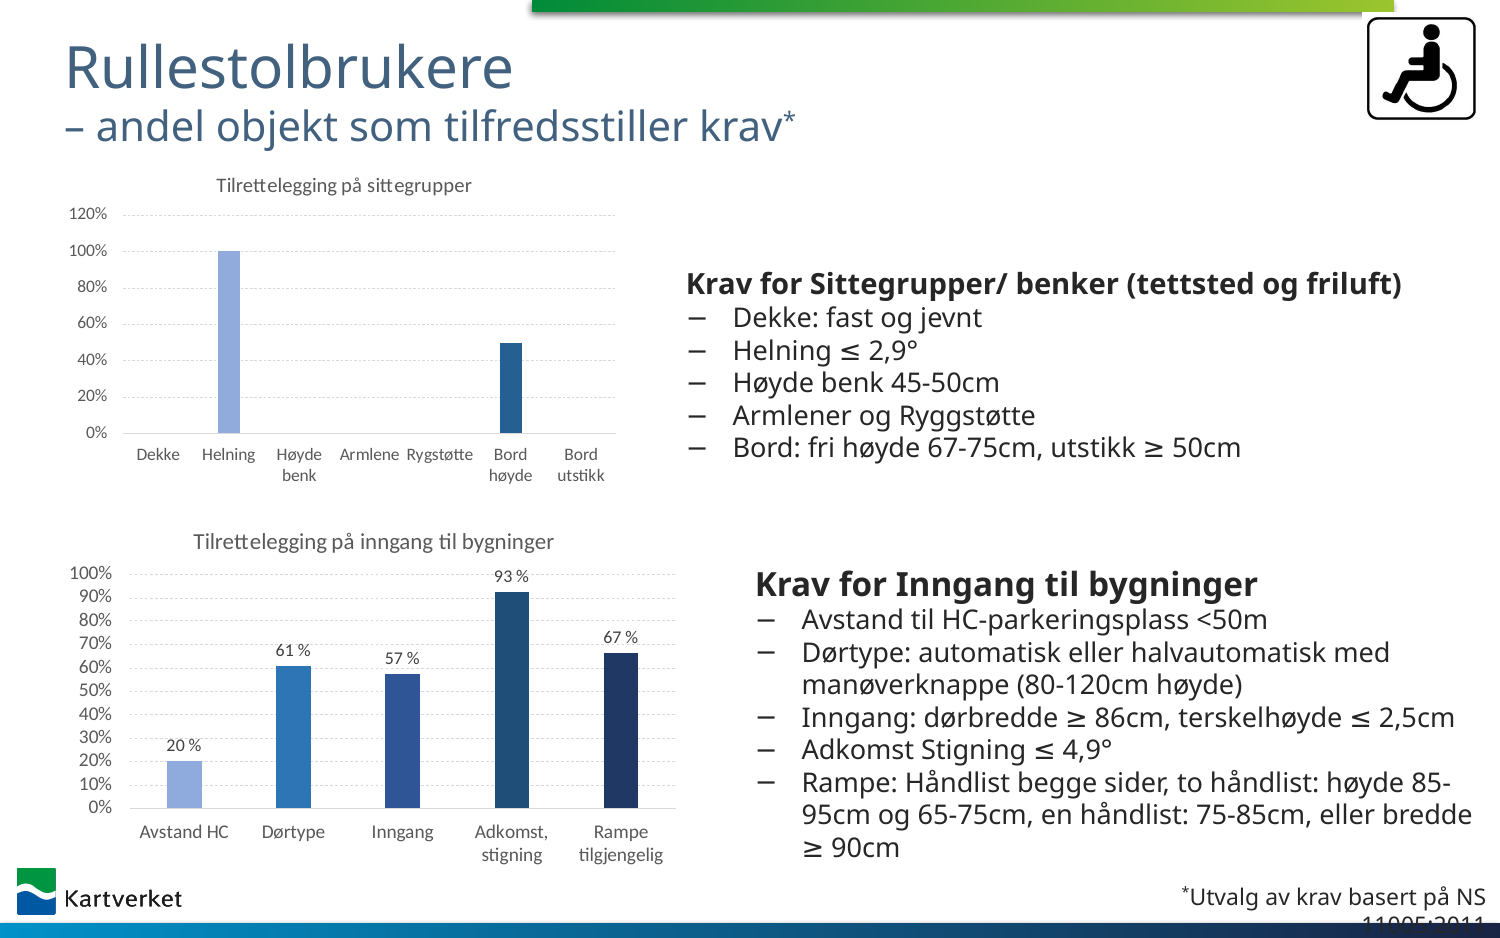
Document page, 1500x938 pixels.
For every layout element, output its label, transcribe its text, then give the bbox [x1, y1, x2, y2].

picture [1362, 12, 1481, 126]
picture [62, 520, 687, 874]
picture [62, 166, 626, 492]
text_box *Utvalg av krav basert på NS 11005:2011 [1068, 873, 1500, 938]
text_box Rullestolbrukere – andel objekt som tilfredsstiller krav* [49, 25, 1431, 158]
text_box Krav for Sittegrupper/ benker (tettsted og friluft) Dekke: fast og jevnt Helning ≤ 2,9° Høyde benk 45-50cm Armlener og Ryggstøtte Bord: fri høyde 67-75cm, utstikk ≥ 50cm [670, 258, 1418, 471]
text_box Krav for Inngang til bygninger Avstand til HC-parkeringsplass <50m Dørtype: automatisk eller halvautomatisk med manøverknappe (80-120cm høyde) Inngang: dørbredde ≥ 86cm, terskelhøyde ≤ 2,5cm Adkomst Stigning ≤ 4,9° Rampe: Håndlist begge sider, to håndlist: høyde 85-95cm og 65-75cm, en håndlist: 75-85cm, eller bredde ≥ 90cm [740, 555, 1491, 870]
